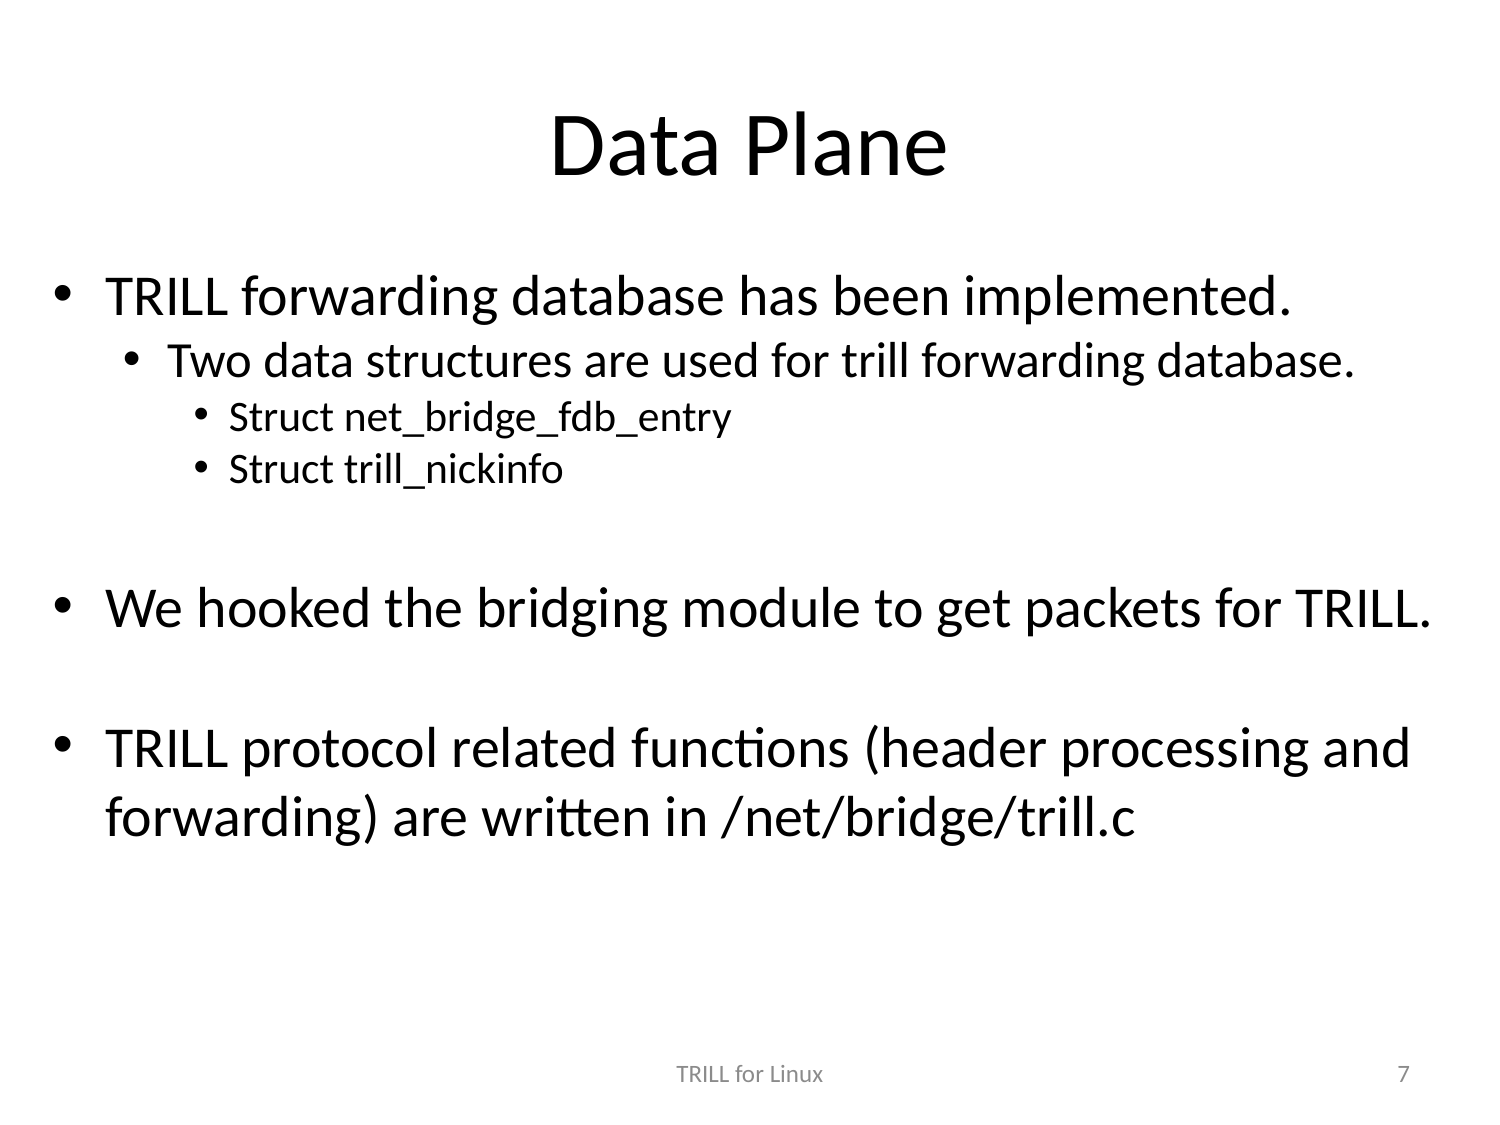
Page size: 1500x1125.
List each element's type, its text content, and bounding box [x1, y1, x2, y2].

footer TRILL for Linux [512, 1042, 988, 1103]
slide_number 7 [1074, 1042, 1425, 1103]
list TRILL forwarding database has been implemented. Two data structures are used for trill forwarding database. Struct net_bridge_fdb_entry Struct trill_nickinfo We hooked the bridging module to get packets for TRILL. TRILL protocol related functions (header processing and forwarding) are written in /net/bridge/trill.c [37, 249, 1463, 1025]
title Data Plane [75, 45, 1425, 233]
